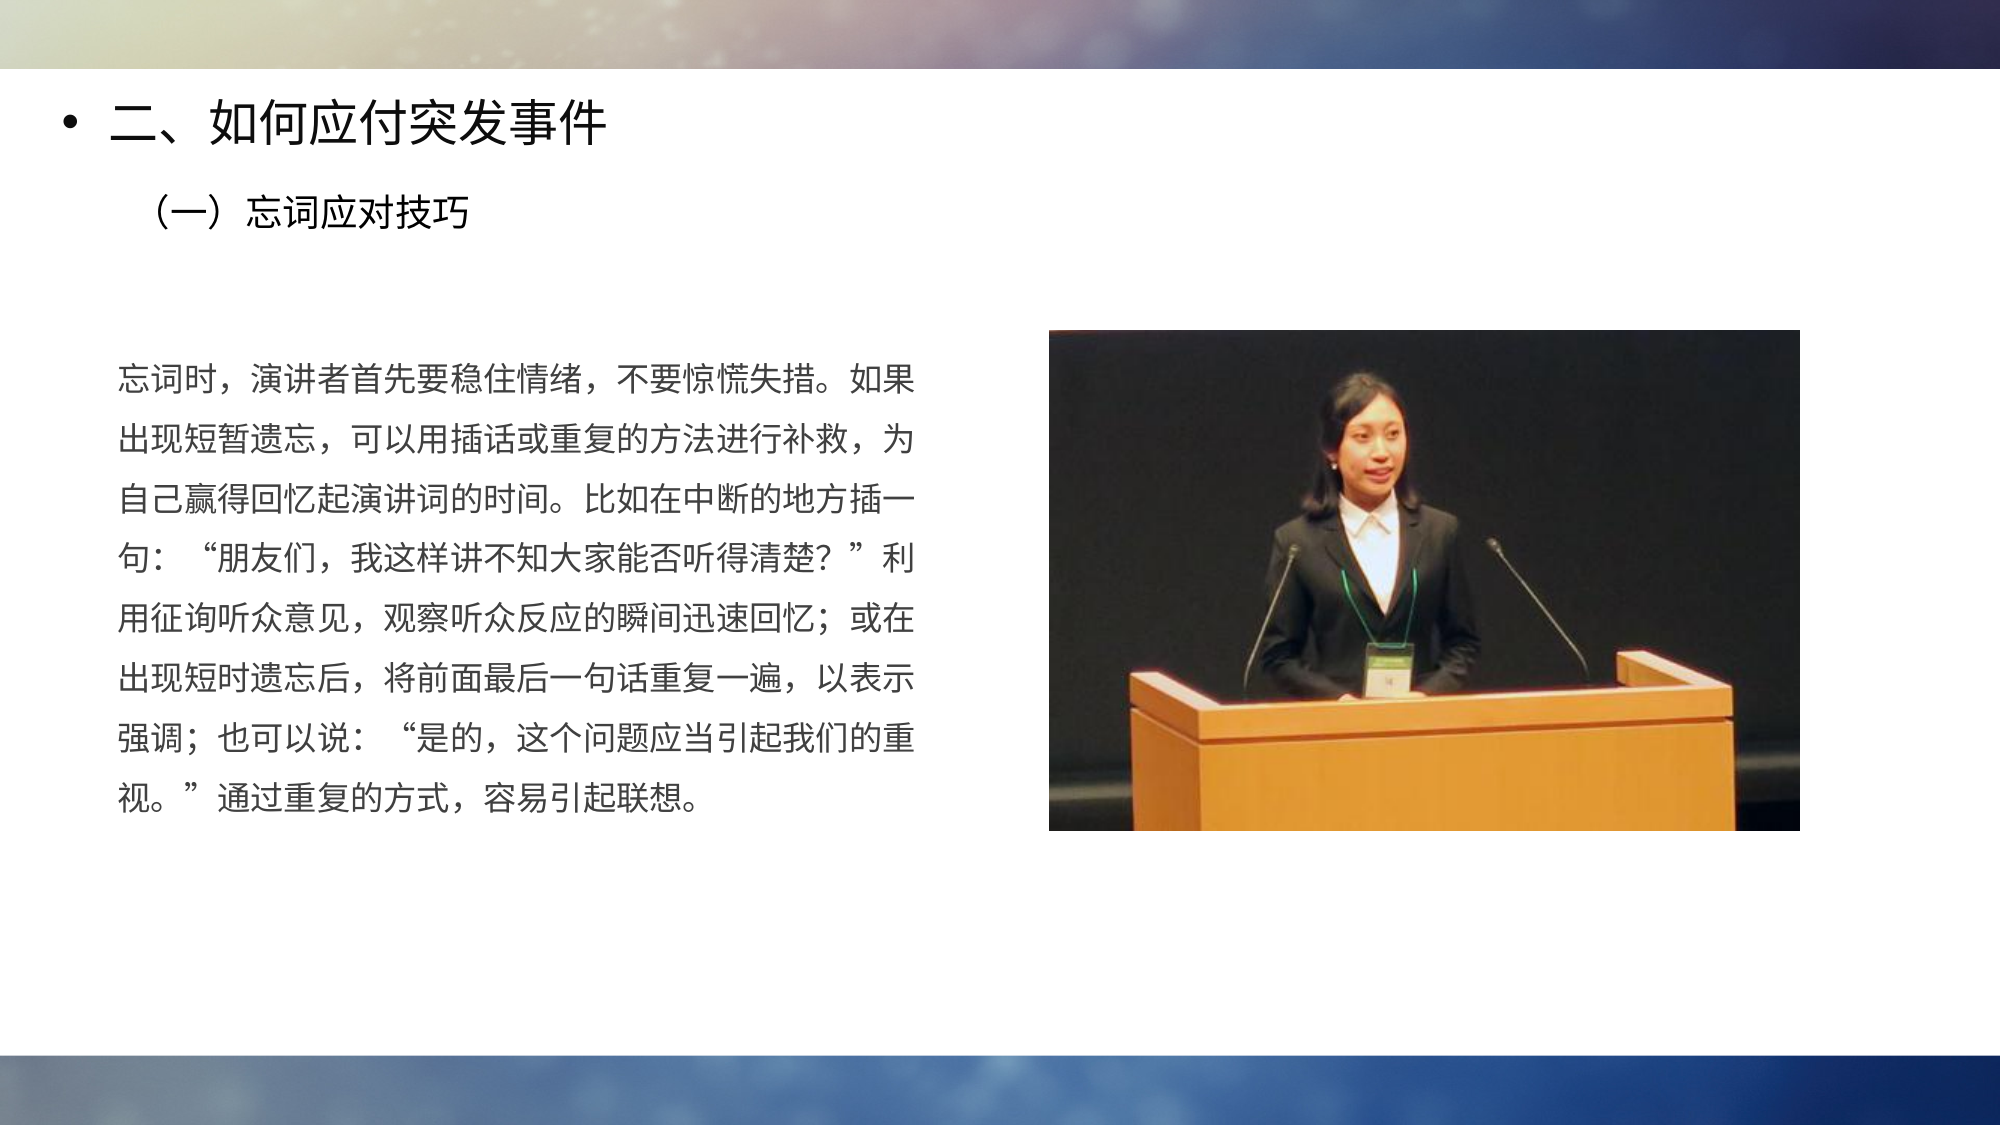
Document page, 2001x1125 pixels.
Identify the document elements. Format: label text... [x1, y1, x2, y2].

text_box 忘词时，演讲者首先要稳住情绪，不要惊慌失措。如果出现短暂遗忘，可以用插话或重复的方法进行补救，为自己赢得回忆起演讲词的时间。比如在中断的地方插一句：“朋友们，我这样讲不知大家能否听得清楚？”利用征询听众意见，观察听众反应的瞬间迅速回忆；或在出现短时遗忘后，将前面最后一句话重复一遍，以表示强调；也可以说：“是的，这个问题应当引起我们的重视。”通过重复的方式，容易引起联想。 [102, 330, 957, 825]
picture [0, 1056, 2000, 1125]
picture [1049, 330, 1800, 831]
picture [0, 0, 2000, 69]
text_box 二、如何应付突发事件 [46, 84, 925, 160]
text_box （一）忘词应对技巧 [117, 181, 485, 242]
